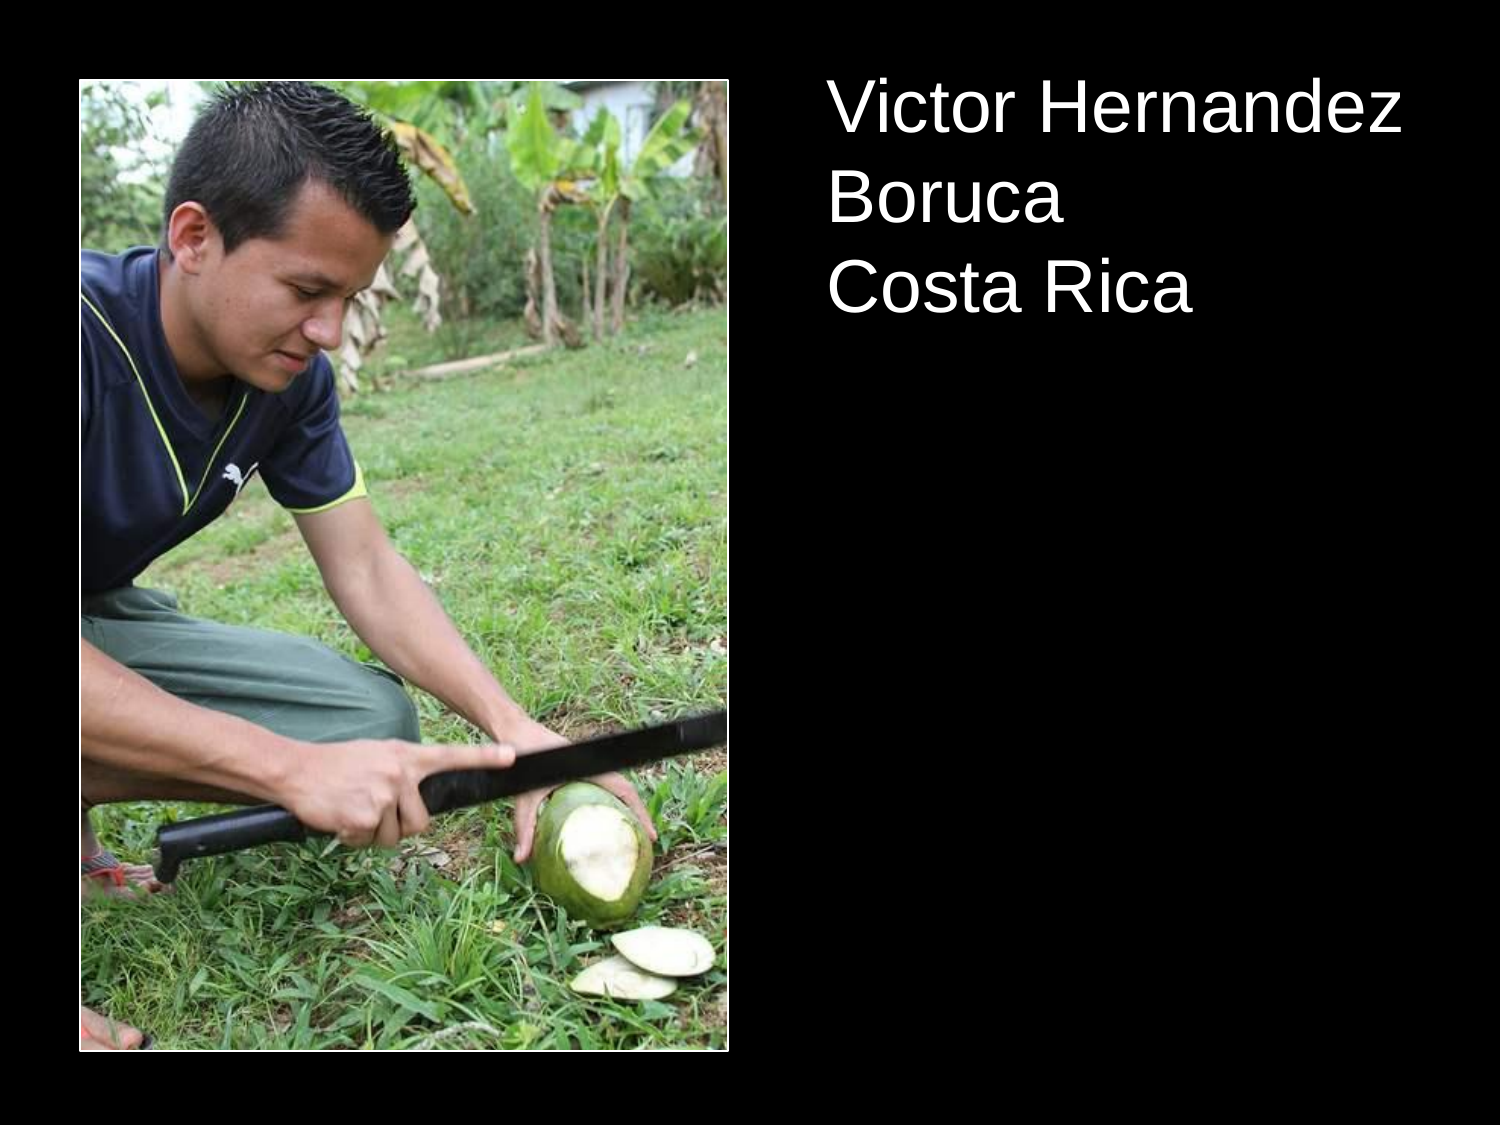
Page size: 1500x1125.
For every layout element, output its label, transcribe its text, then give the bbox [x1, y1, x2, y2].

text_box Victor Hernandez Boruca Costa Rica [811, 41, 1465, 342]
text_box [80, 79, 728, 1051]
